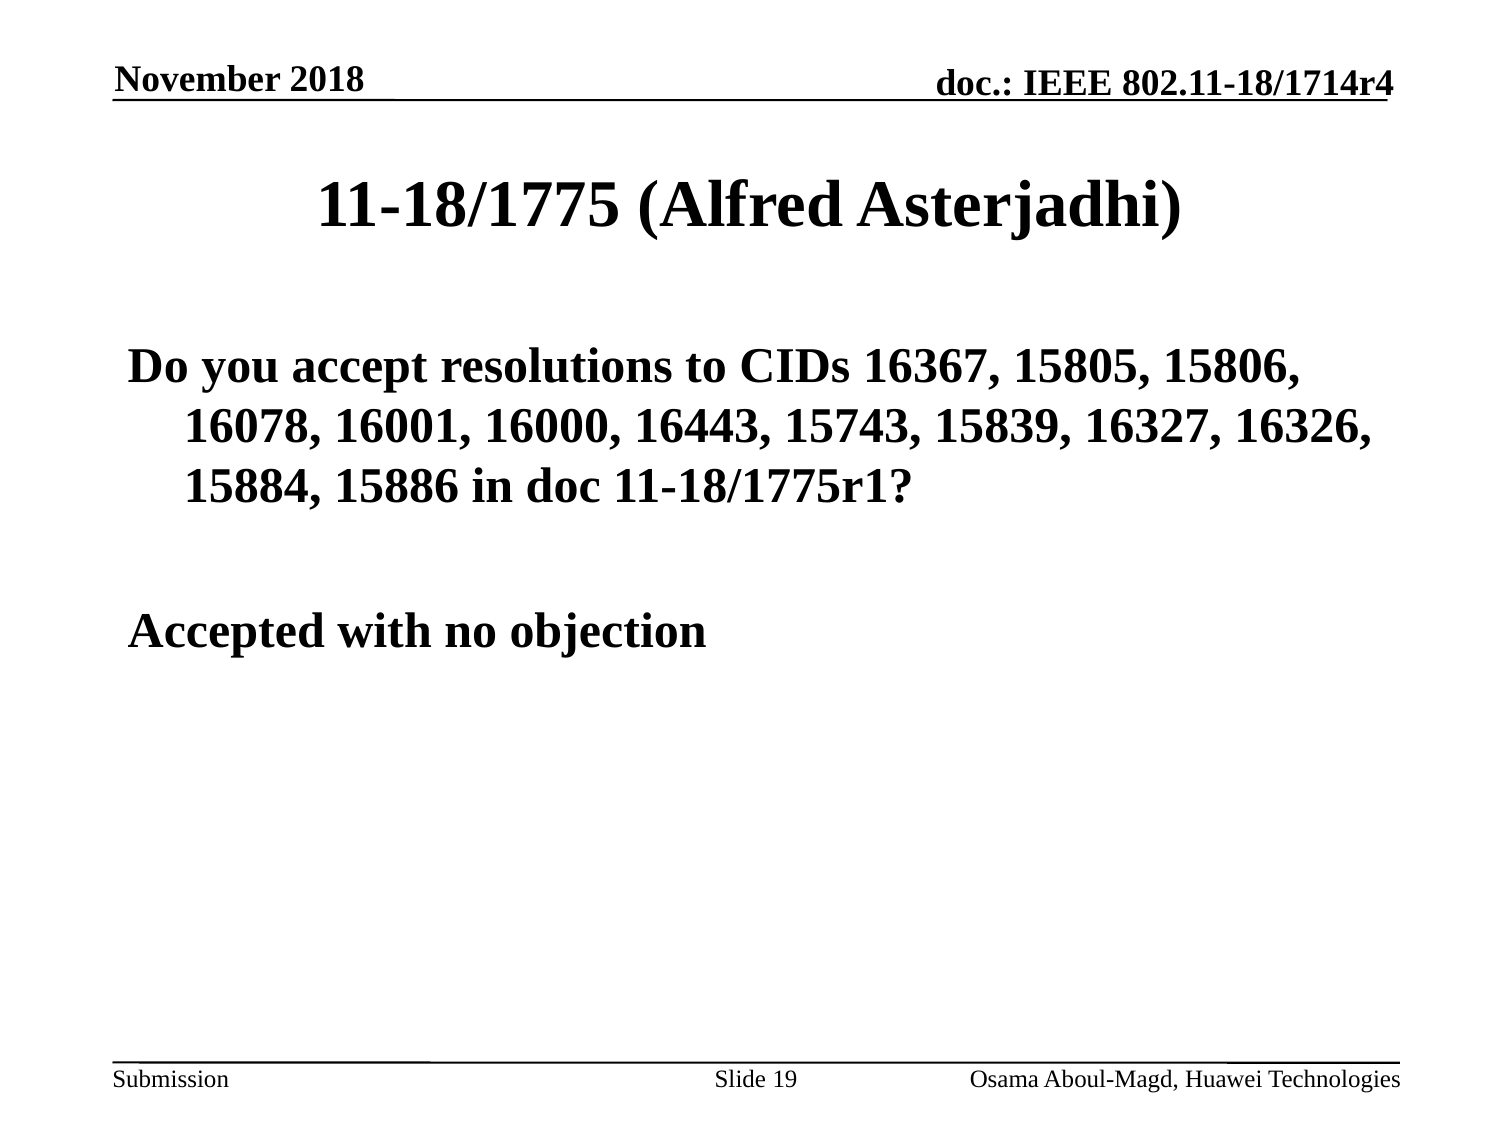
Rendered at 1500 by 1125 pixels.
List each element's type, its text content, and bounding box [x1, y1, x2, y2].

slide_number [114, 54, 423, 100]
list Do you accept resolutions to CIDs 16367, 15805, 15806, 16078, 16001, 16000, 16443, 15743, 15839, 16327, 16326, 15884, 15886 in doc 11-18/1775r1? Accepted with no objection [112, 324, 1388, 1000]
title 11-18/1775 (Alfred Asterjadhi) [112, 112, 1388, 288]
footer Osama Aboul-Magd, Huawei Technologies [878, 1061, 1402, 1093]
slide_number Slide 19 [712, 1061, 800, 1123]
